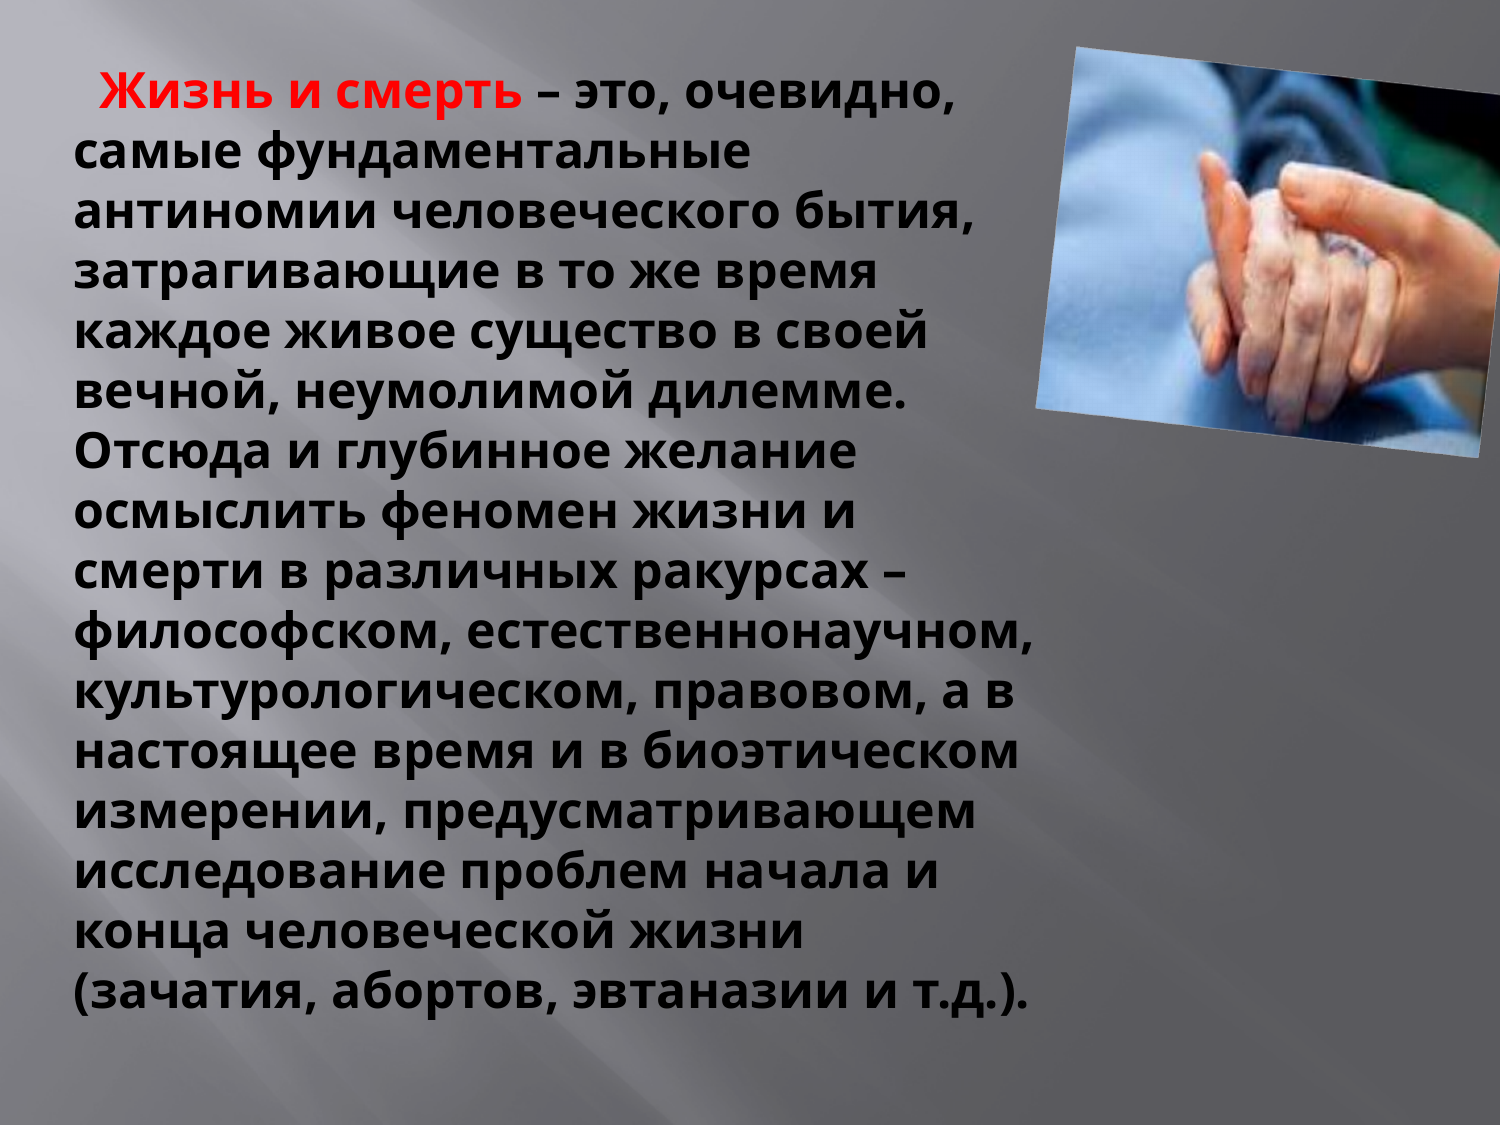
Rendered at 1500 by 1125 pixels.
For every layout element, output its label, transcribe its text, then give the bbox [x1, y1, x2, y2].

picture [1037, 48, 1500, 457]
title Жизнь и смерть – это, очевидно, самые фундаментальные антиномии человеческого бытия, затрагивающие в то же время каждое живое существо в своей вечной, неумолимой дилемме. Отсюда и глубинное желание осмыслить феномен жизни и смерти в различных ракурсах – философском, естественнонаучном, культурологическом, правовом, а в настоящее время и в биоэтическом измерении, предусматривающем исследование проблем начала и конца человеческой жизни (зачатия, абортов, эвтаназии и т.д.). [58, 58, 1055, 1079]
